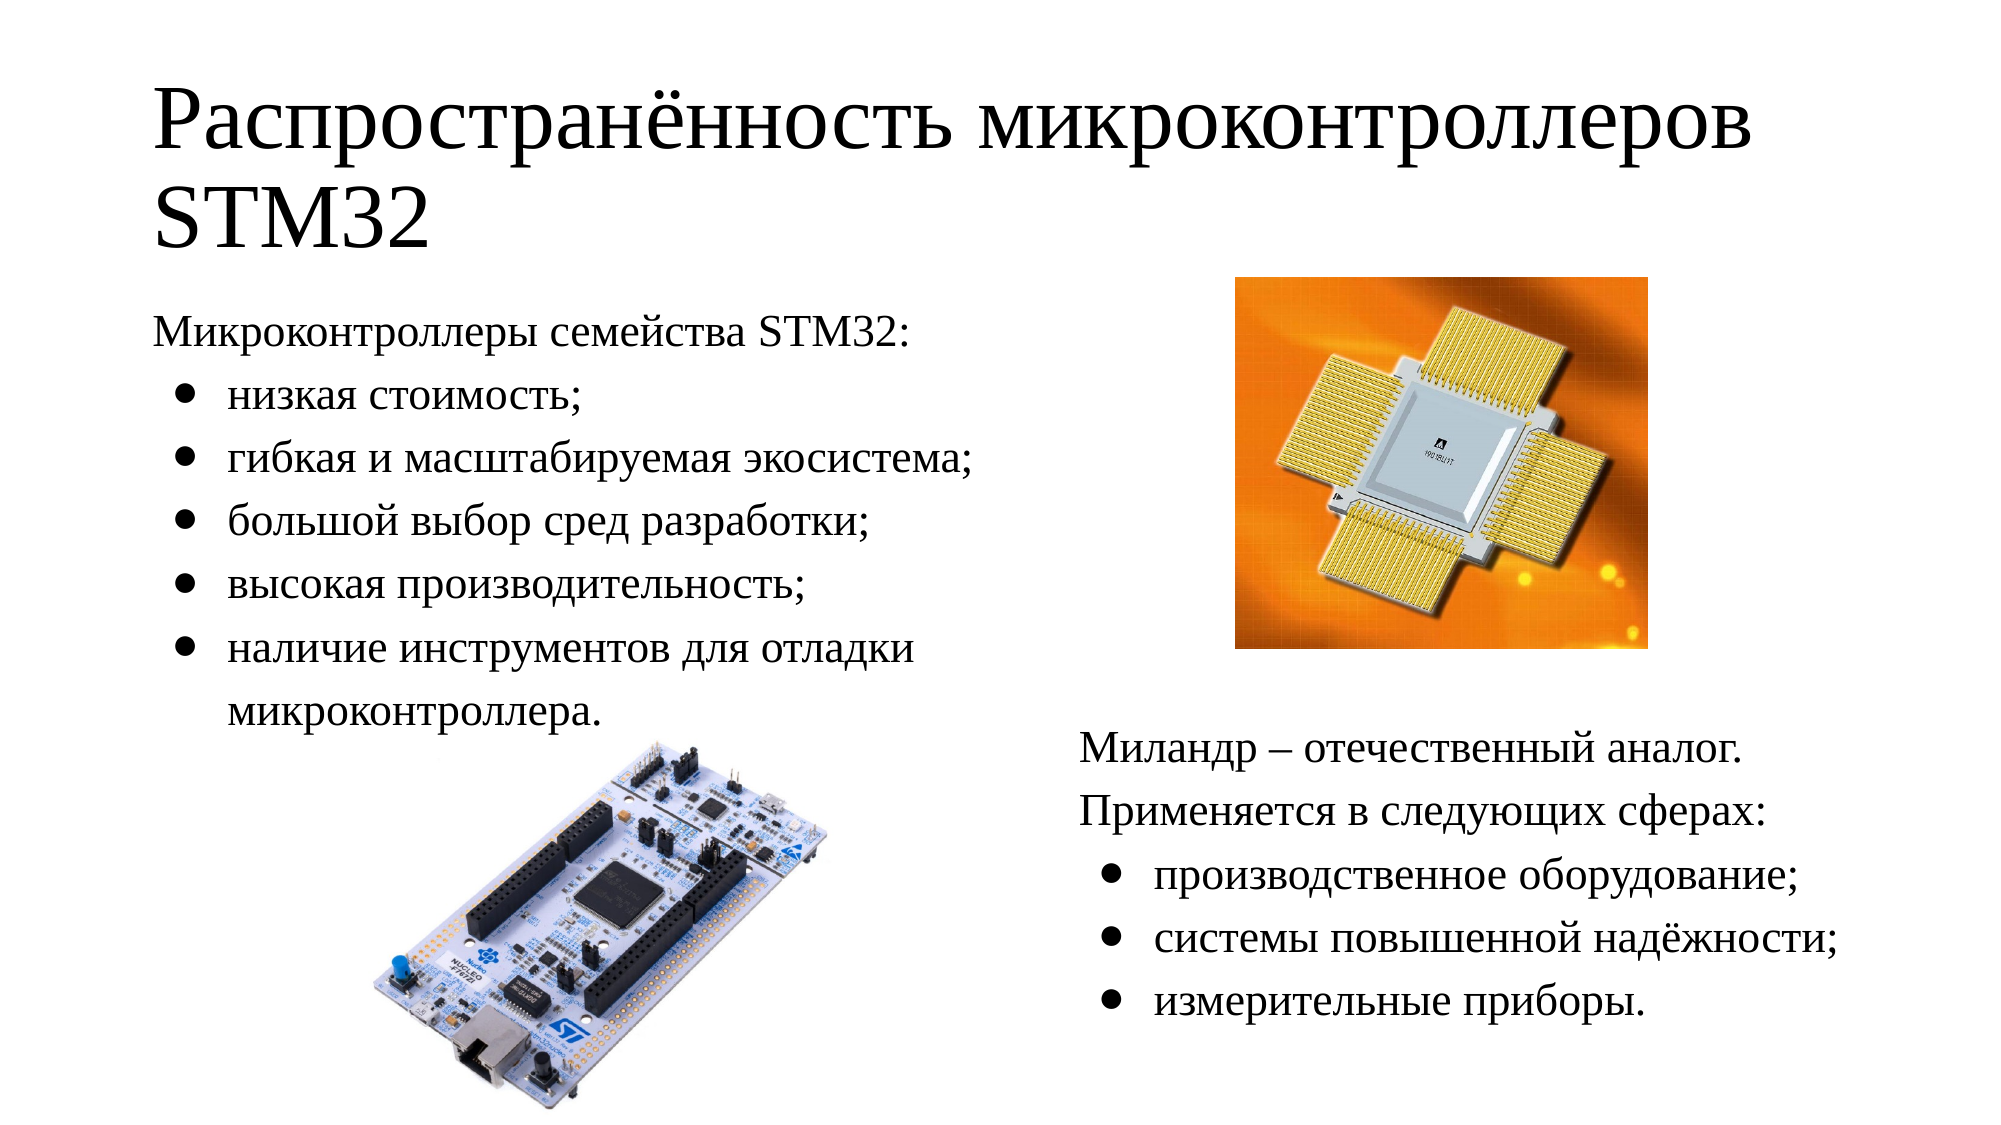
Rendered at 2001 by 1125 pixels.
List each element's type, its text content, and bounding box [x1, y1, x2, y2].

picture [358, 728, 843, 1120]
text_box Микроконтроллеры семейства STM32: низкая стоимость; гибкая и масштабируемая экосистема; большой выбор сред разработки; высокая производительность; наличие инструментов для отладки микроконтроллера. [137, 277, 1064, 804]
picture [1235, 277, 1648, 649]
title Распространённость микроконтроллеров STM32 [137, 59, 1892, 278]
text_box Миландр – отечественный аналог. Применяется в следующих сферах: производственное оборудование; системы повышенной надёжности; измерительные приборы. [1063, 693, 1892, 1120]
